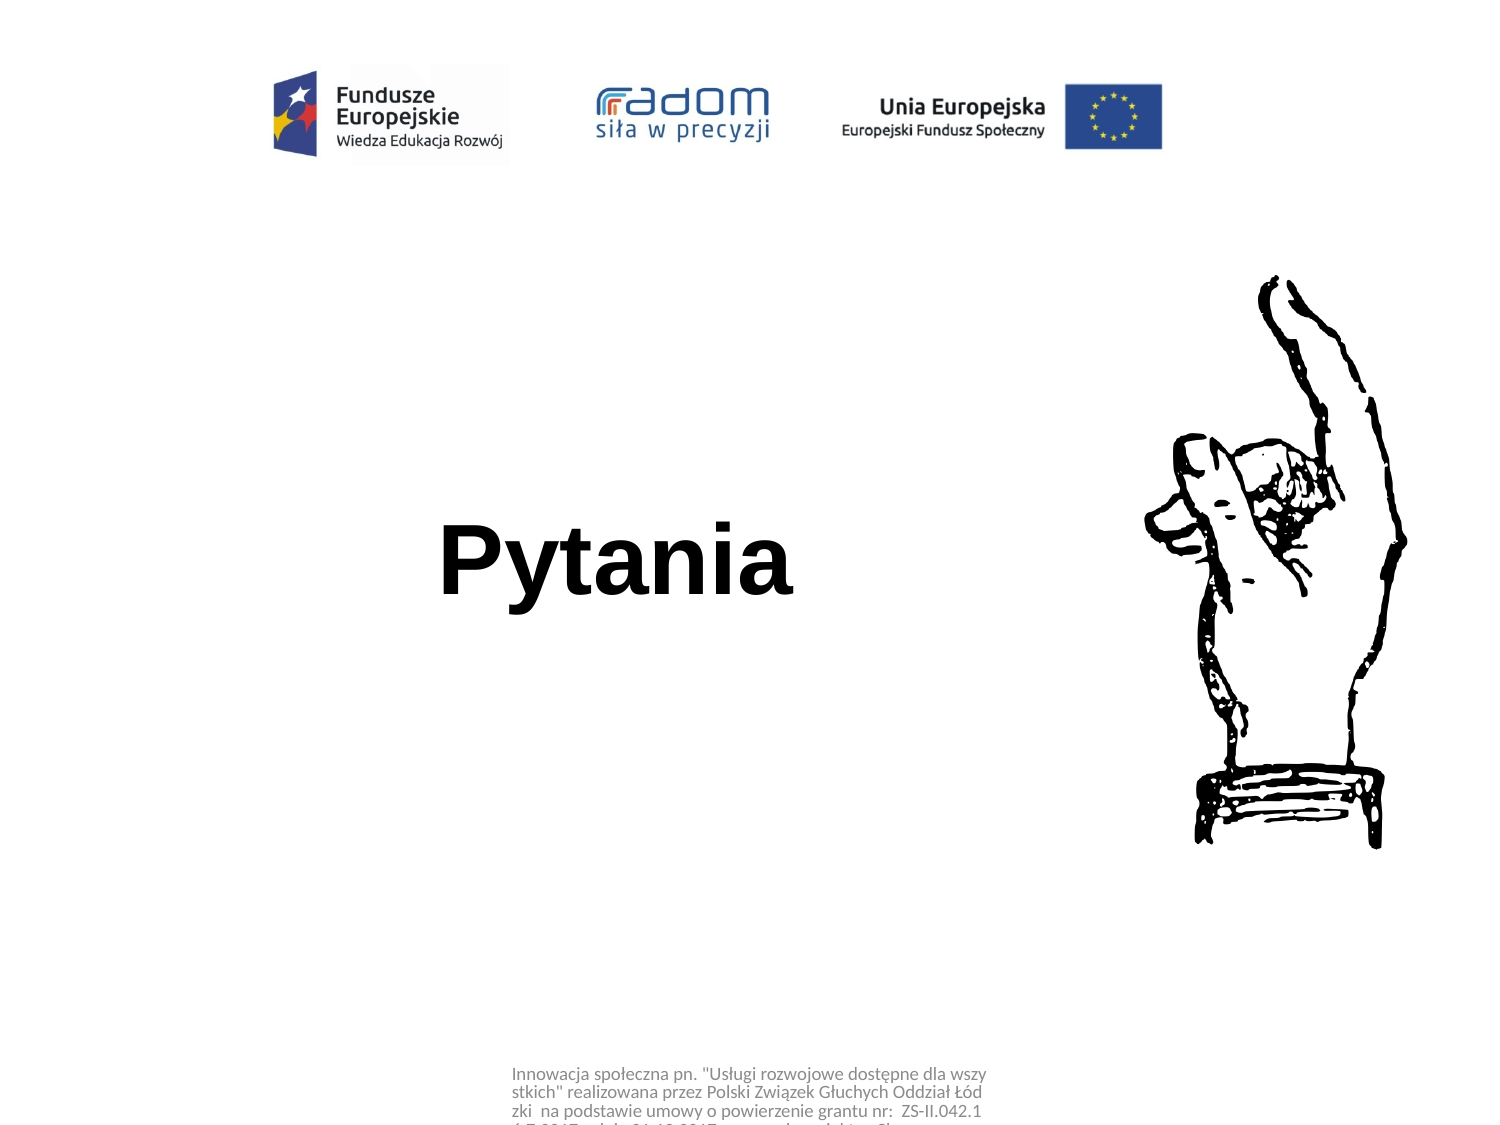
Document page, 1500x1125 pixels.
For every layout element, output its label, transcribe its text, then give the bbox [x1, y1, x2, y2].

footer Innowacja społeczna pn. "Usługi rozwojowe dostępne dla wszystkich" realizowana przez Polski Związek Głuchych Oddział Łódzki na podstawie umowy o powierzenie grantu nr: ZS-II.042.16.7.2017 z dnia 21.12.2017 w ramach projektu „Chcemy pracować – innowacje w zakresie usług opiekuńczych dla osób zależnych” realizowanego przez Gminę Miasta Radomia w ramach programu Operacyjnego Wiedza Edukacja Rozwój 2014-2020 współfinansowanego ze środków Europejskiego Funduszu Społecznego IV Oś Priorytetowa POWER, Działanie 4.1: Innowacje społeczne [496, 1042, 1004, 1103]
picture [267, 61, 1183, 171]
title Pytania [105, 481, 1125, 644]
picture [1125, 275, 1443, 850]
